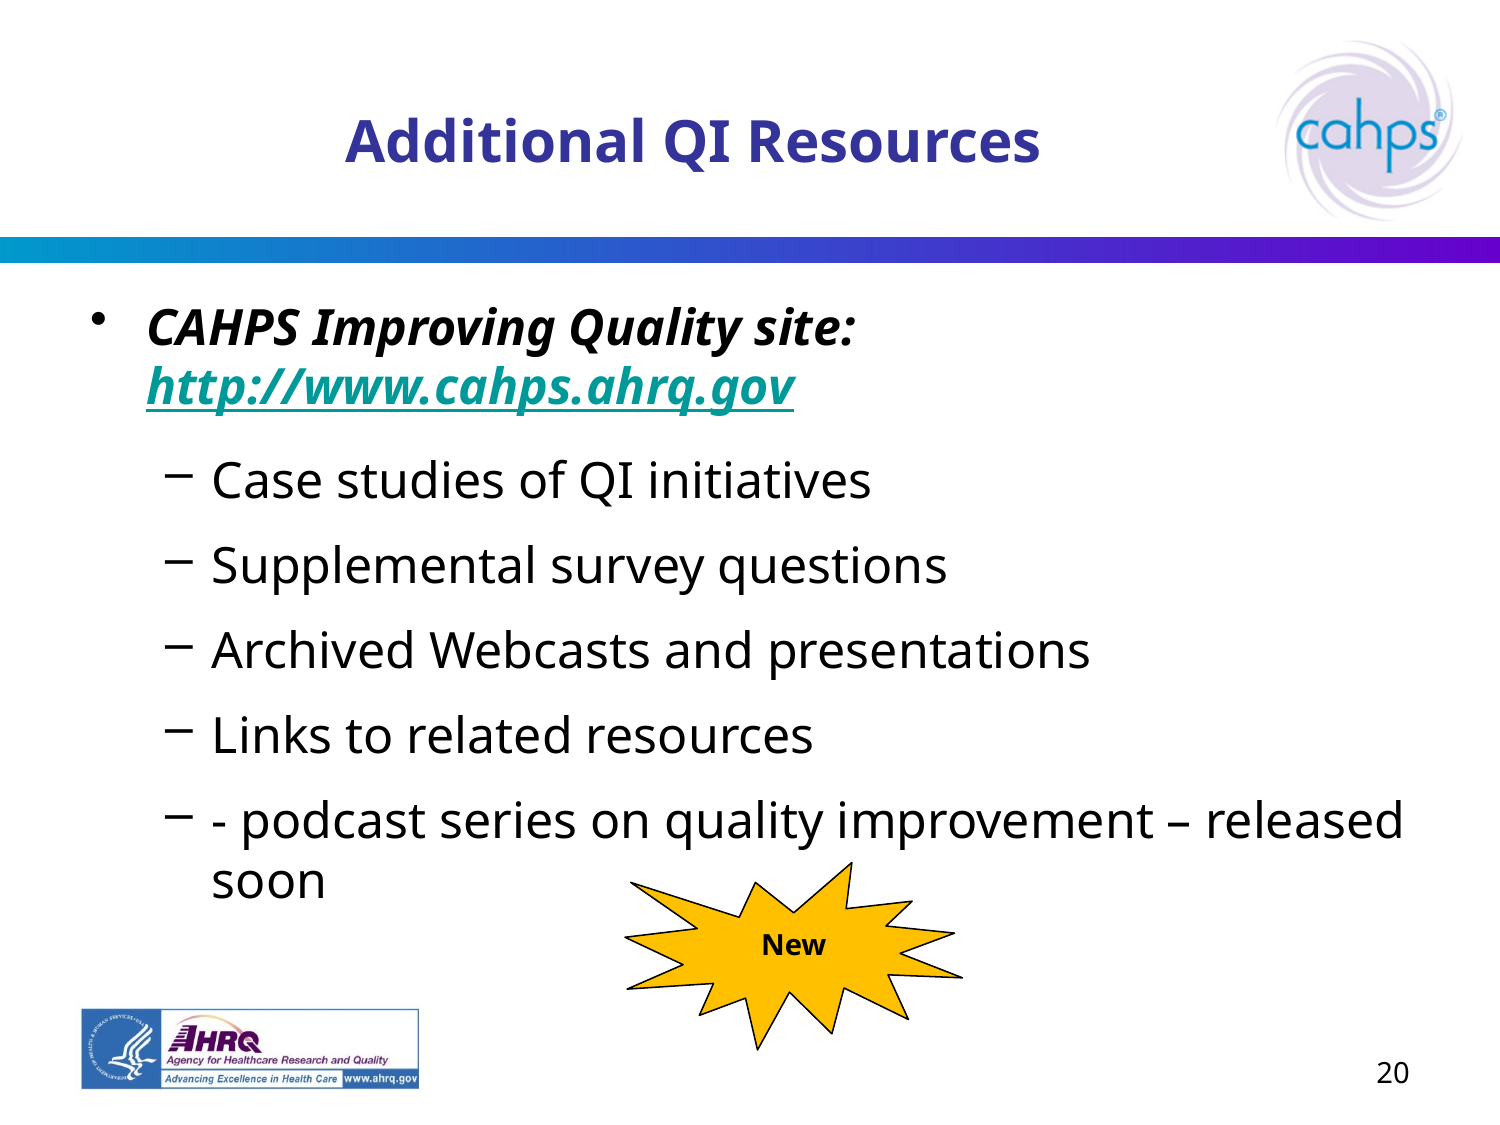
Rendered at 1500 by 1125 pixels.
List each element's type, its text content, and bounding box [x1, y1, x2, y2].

picture [1275, 37, 1463, 225]
list CAHPS Improving Quality site: http://www.cahps.ahrq.gov Case studies of QI initiatives Supplemental survey questions Archived Webcasts and presentations Links to related resources - podcast series on quality improvement – released soon [74, 287, 1426, 1006]
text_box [624, 862, 963, 1051]
slide_number 20 [1074, 1046, 1426, 1125]
picture [75, 1006, 425, 1096]
title Additional QI Resources [74, 44, 1313, 233]
